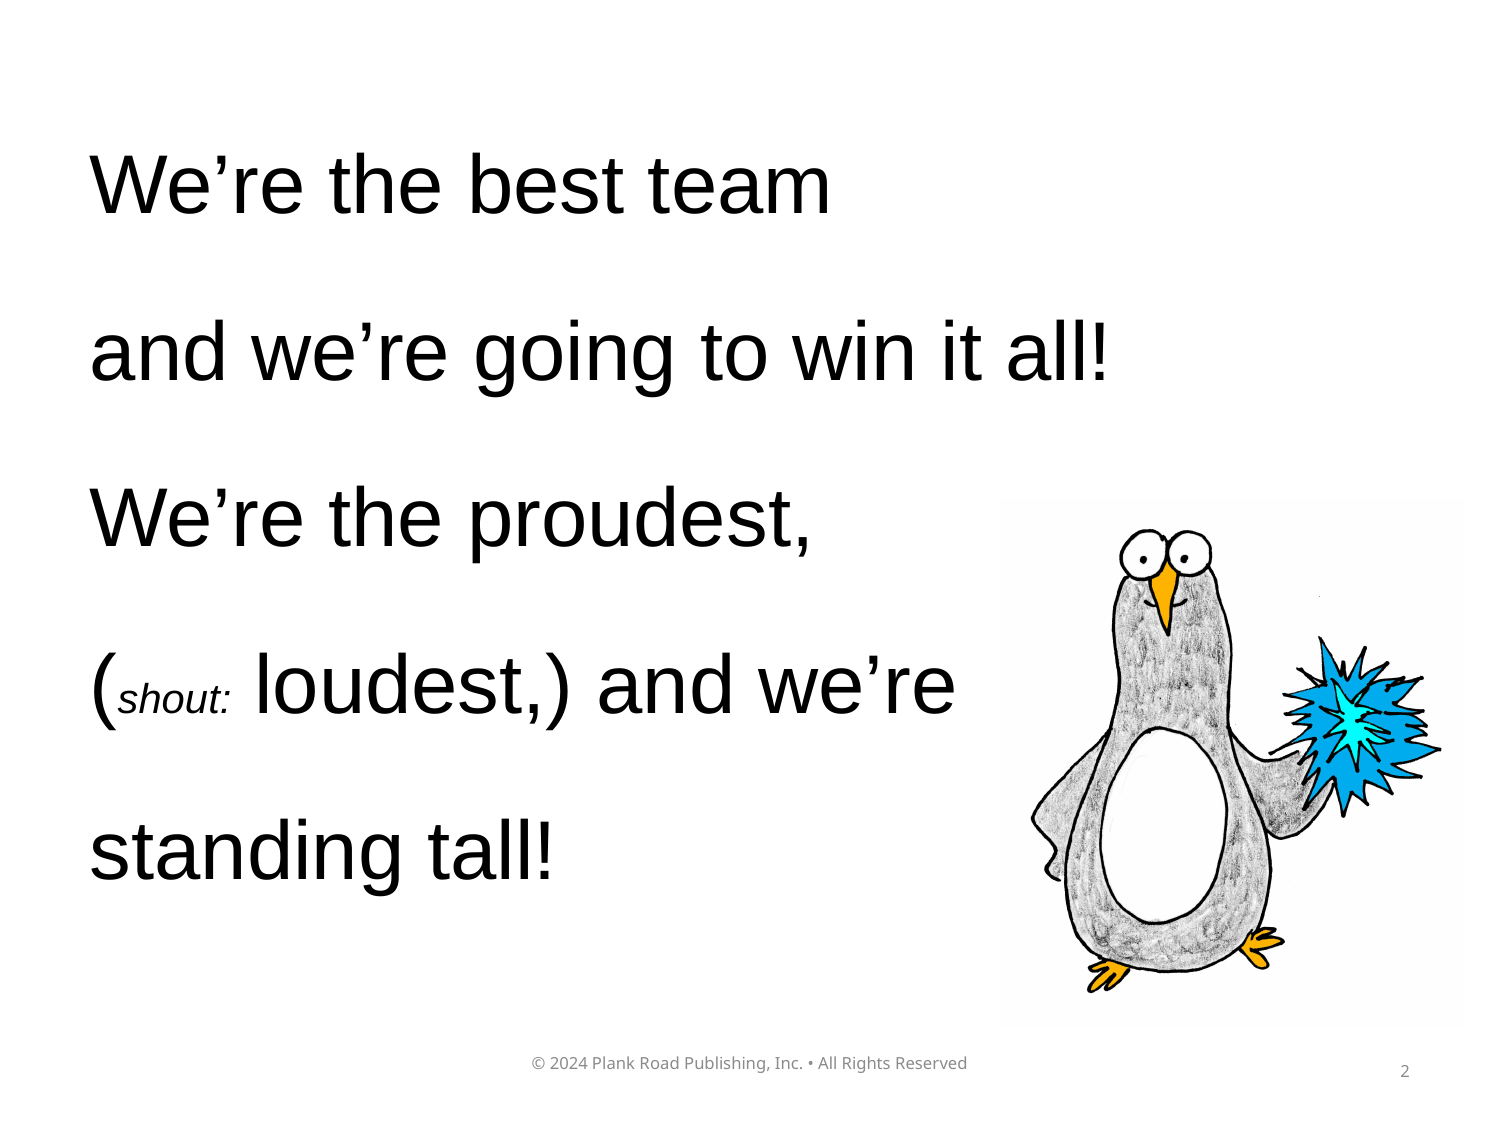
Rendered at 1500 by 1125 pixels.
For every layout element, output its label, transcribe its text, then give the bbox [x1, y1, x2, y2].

slide_number 2 [1074, 1042, 1425, 1103]
picture [999, 498, 1466, 1029]
list We’re the best team and we’re going to win it all! We’re the proudest, (shout: loudest,) and we’re standing tall! [75, 72, 1425, 1014]
